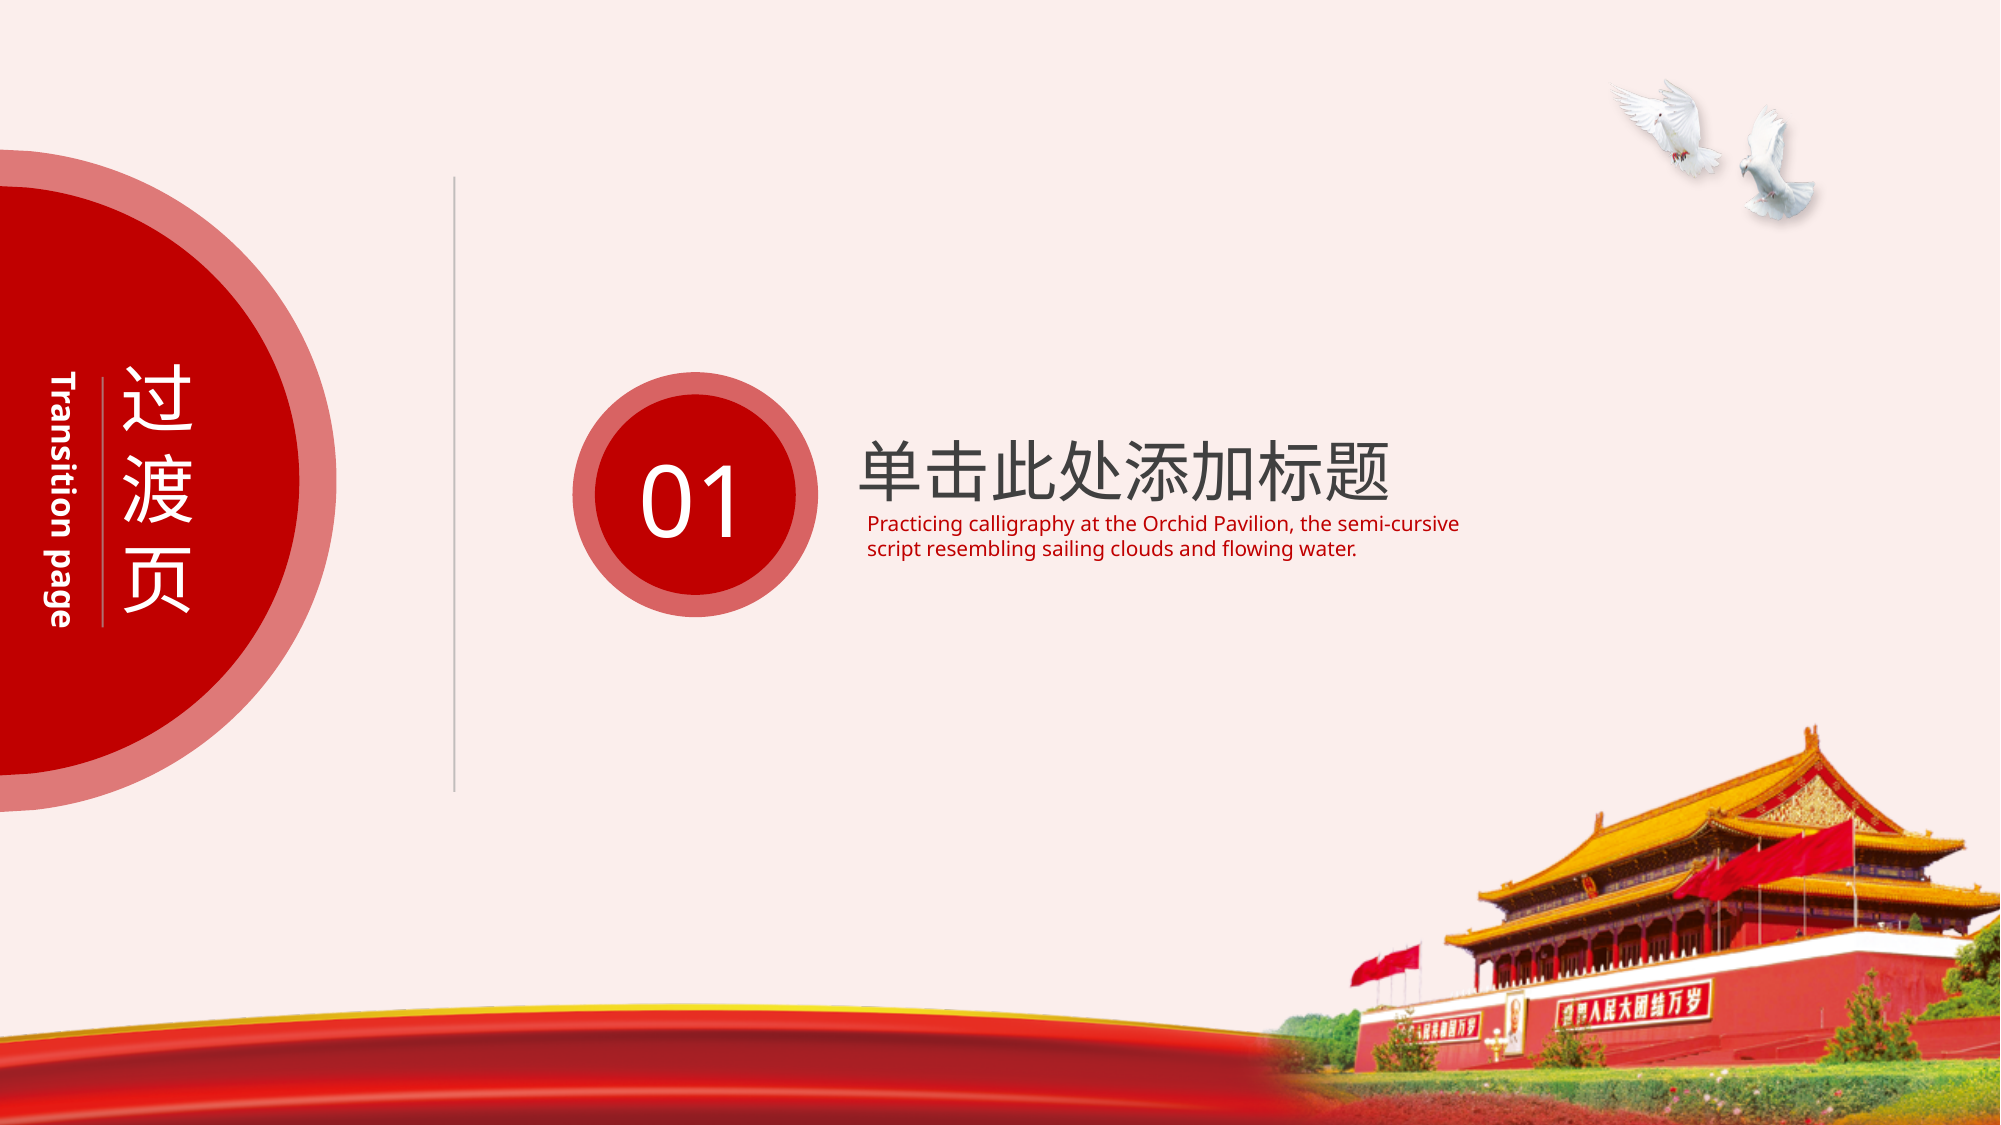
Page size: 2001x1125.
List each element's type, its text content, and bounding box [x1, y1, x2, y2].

text_box Practicing calligraphy at the Orchid Pavilion, the semi-cursive script resembling sailing clouds and flowing water. [852, 503, 1500, 569]
text_box [572, 435, 588, 555]
text_box [618, 394, 773, 430]
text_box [37, 344, 238, 674]
picture [0, 649, 2000, 1125]
text_box [0, 148, 338, 814]
text_box [624, 566, 766, 595]
text_box 01 [588, 430, 802, 566]
text_box [590, 372, 800, 430]
text_box [802, 434, 819, 556]
text_box [0, 185, 301, 777]
text_box [595, 566, 796, 618]
text_box 单击此处添加标题 [842, 422, 1504, 518]
picture [1557, 27, 1909, 290]
